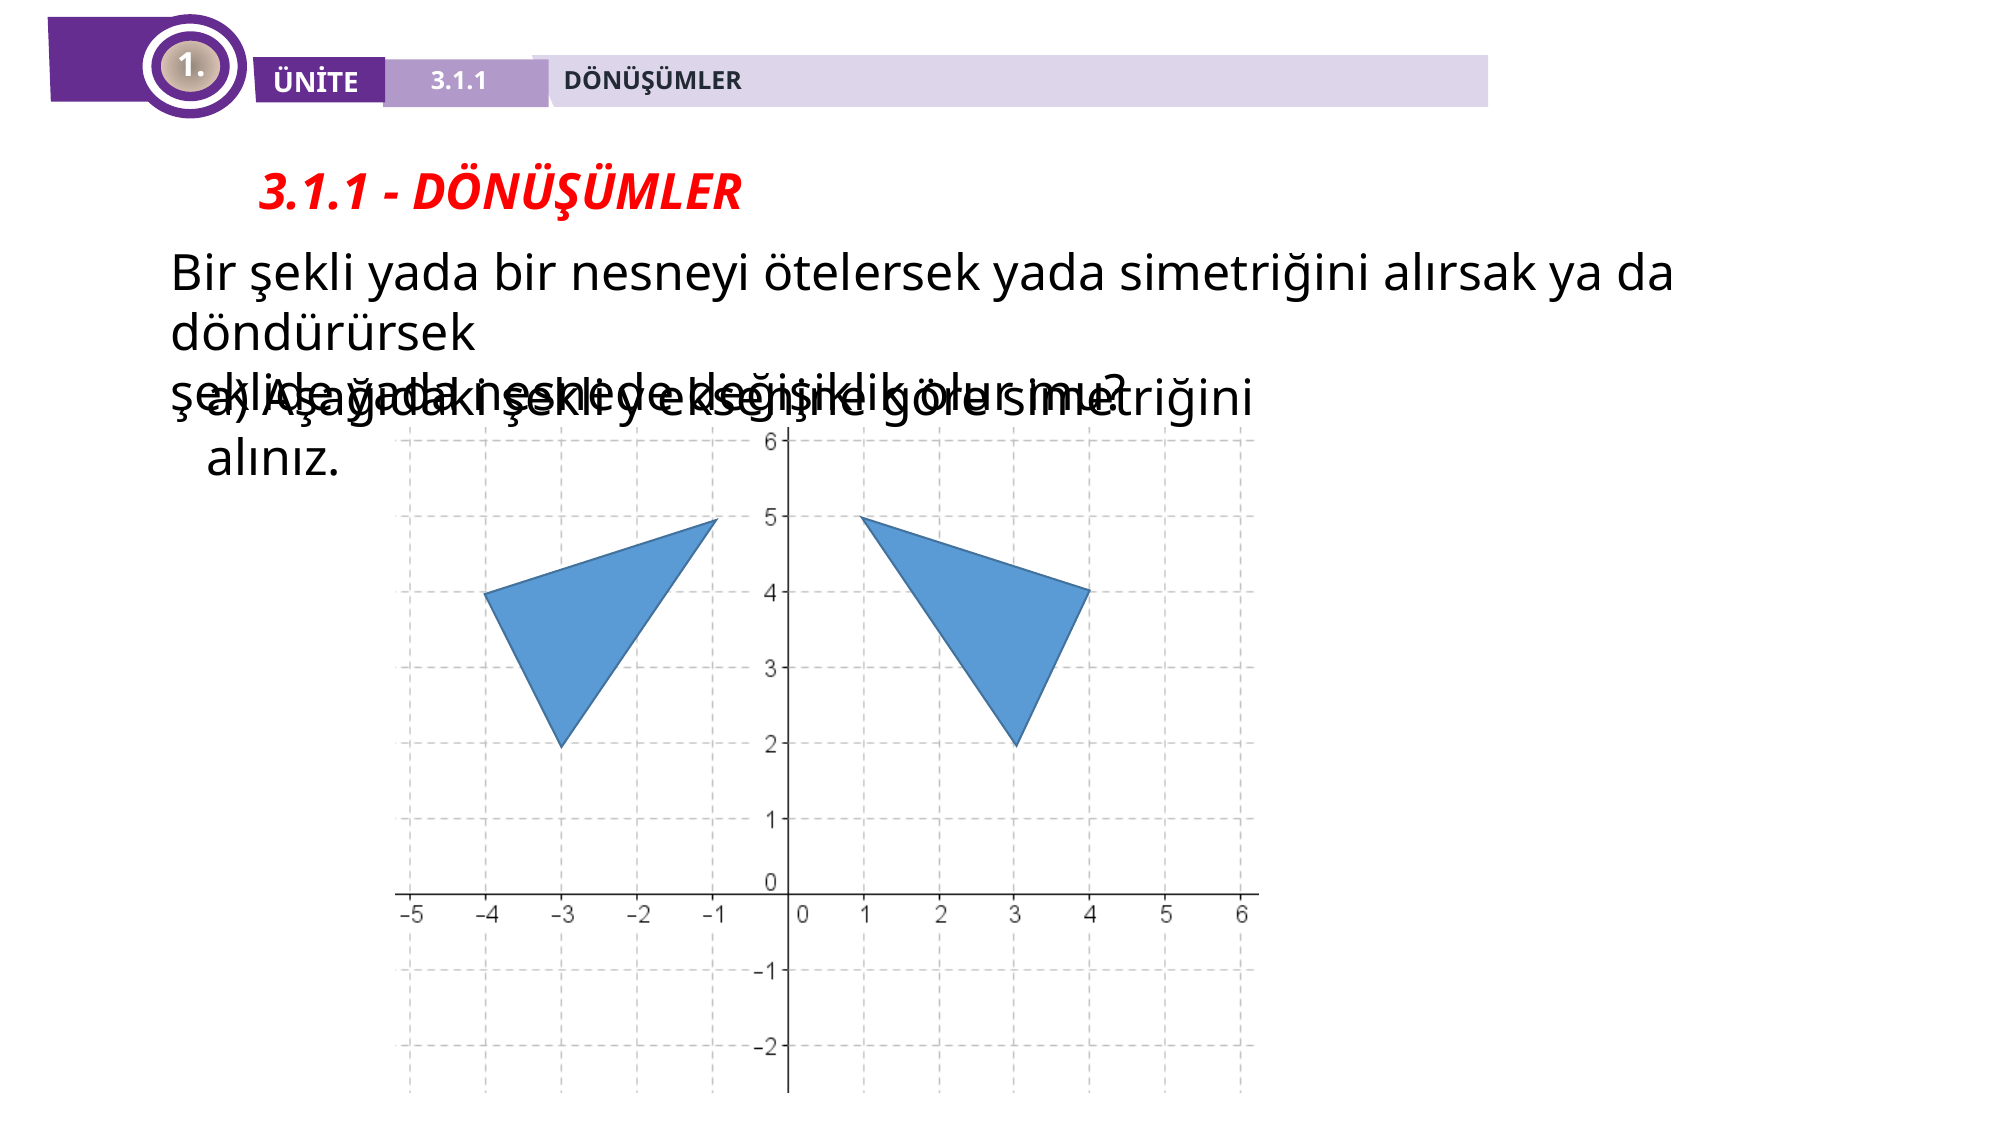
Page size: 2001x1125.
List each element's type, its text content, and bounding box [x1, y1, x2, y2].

picture [395, 427, 1259, 1094]
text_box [47, 16, 1552, 114]
text_box a) Aşağıdaki şekli y eksenine göre simetriğini alınız. [191, 357, 1398, 493]
text_box Bir şekli yada bir nesneyi ötelersek yada simetriğini alırsak ya da döndürürsek şeklide yada nesnede değişiklik olur mu? [156, 232, 1945, 428]
text_box 3.1.1 - DÖNÜŞÜMLER [244, 151, 759, 227]
